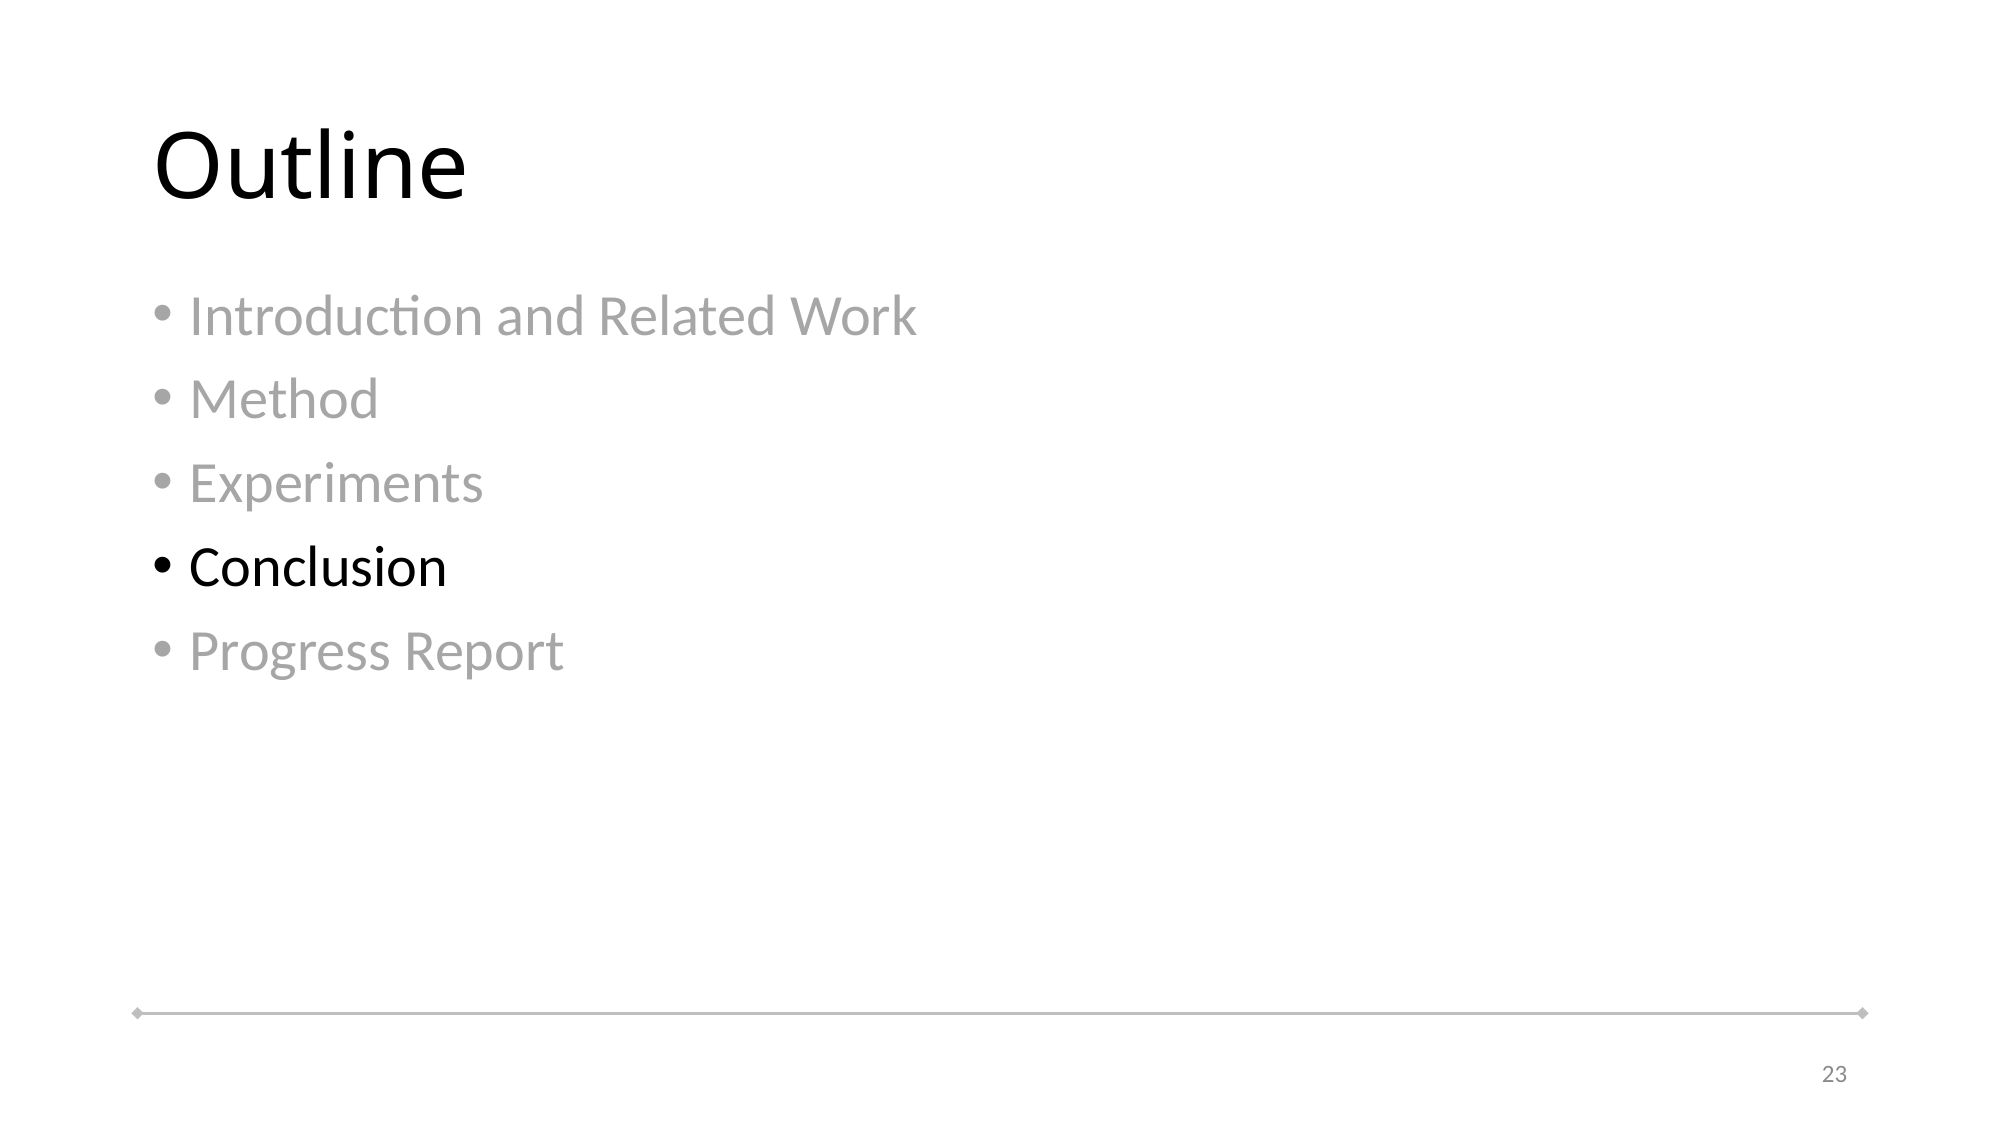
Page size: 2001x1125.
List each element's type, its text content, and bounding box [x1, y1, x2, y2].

list Introduction and Related Work Method Experiments Conclusion Progress Report [137, 277, 1863, 1012]
slide_number 23 [1412, 1042, 1863, 1103]
title Outline [137, 59, 1863, 277]
